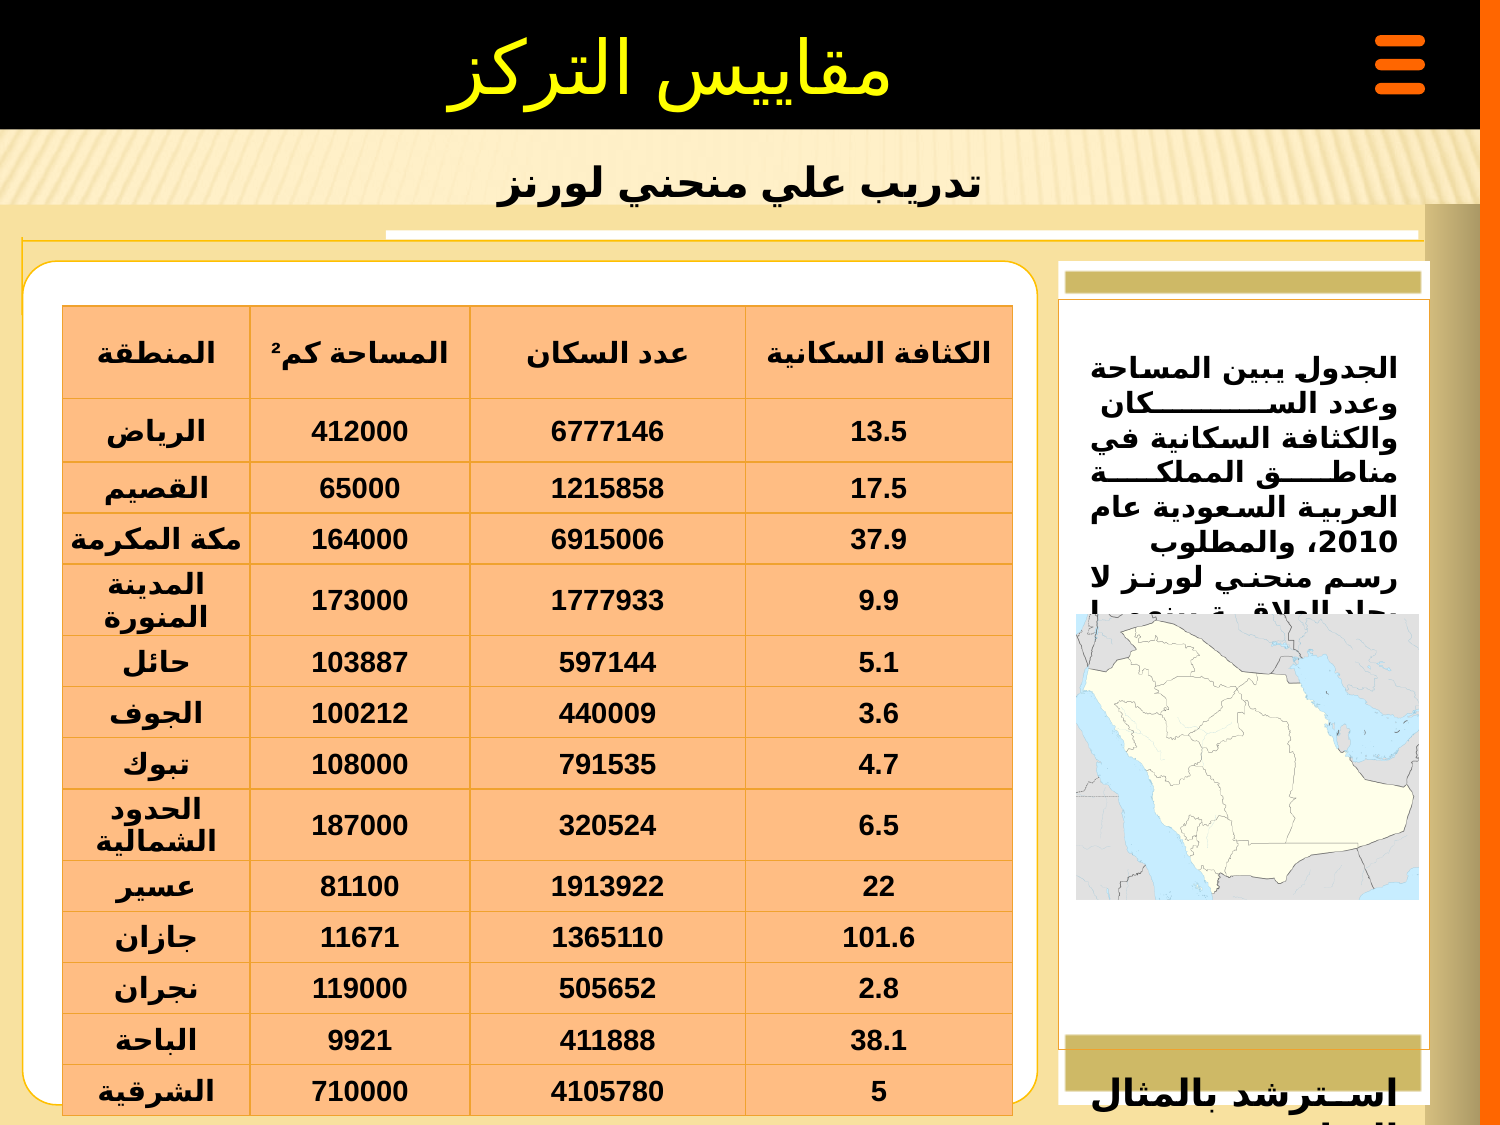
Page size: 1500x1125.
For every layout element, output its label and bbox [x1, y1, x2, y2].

text_box [0, 0, 1500, 1125]
text_box [1057, 260, 1431, 1106]
picture [1075, 614, 1419, 900]
